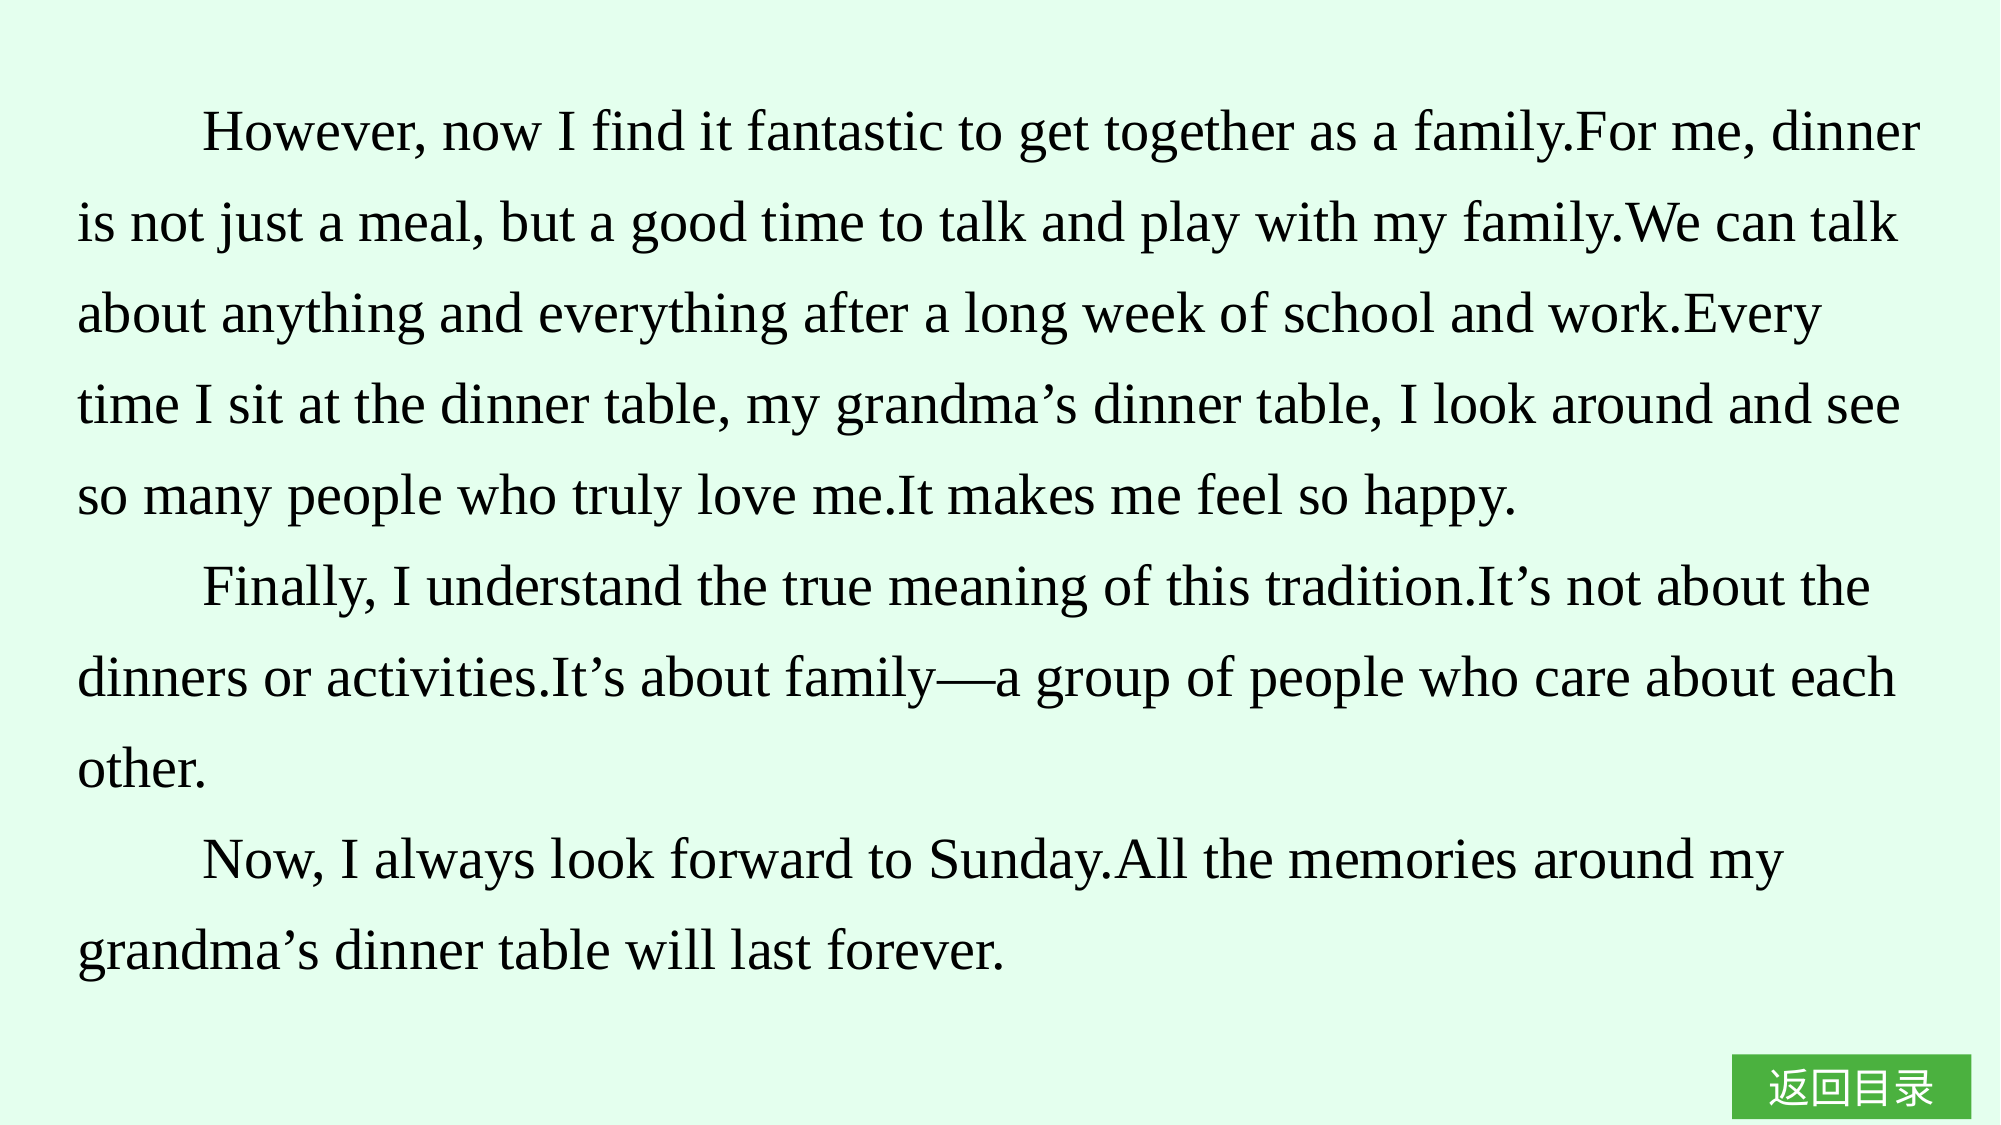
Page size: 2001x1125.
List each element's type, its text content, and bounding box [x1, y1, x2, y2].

text_box However, now I find it fantastic to get together as a family.For me, dinner is not just a meal, but a good time to talk and play with my family.We can talk about anything and everything after a long week of school and work.Every time I sit at the dinner table, my grandma’s dinner table, I look around and see so many people who truly love me.It makes me feel so happy. Finally, I understand the true meaning of this tradition.It’s not about the dinners or activities.It’s about family—a group of people who care about each other. Now, I always look forward to Sunday.All the memories around my grandma’s dinner table will last forever. [62, 64, 1938, 989]
